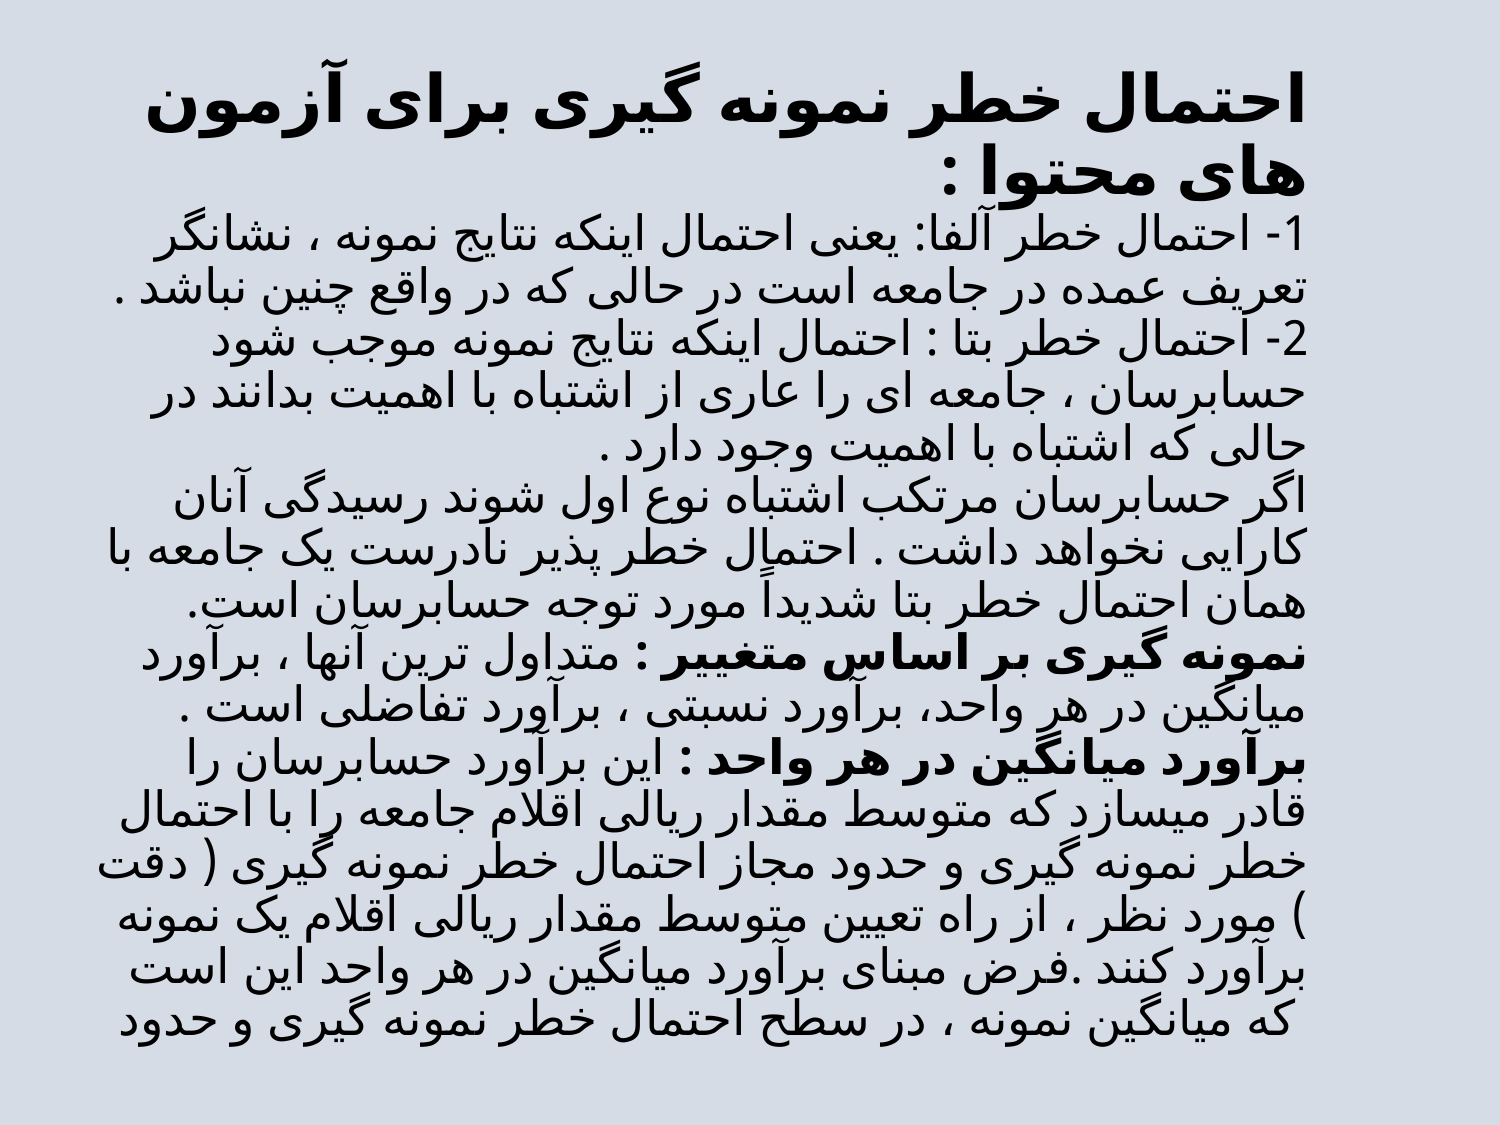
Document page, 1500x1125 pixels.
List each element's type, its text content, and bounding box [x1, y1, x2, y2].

title احتمال خطر نمونه گیری برای آزمون های محتوا : 1- احتمال خطر آلفا: یعنی احتمال اینکه نتایج نمونه ، نشانگر تعریف عمده در جامعه است در حالی که در واقع چنین نباشد . 2- احتمال خطر بتا : احتمال اینکه نتایج نمونه موجب شود حسابرسان ، جامعه ای را عاری از اشتباه با اهمیت بدانند در حالی که اشتباه با اهمیت وجود دارد . اگر حسابرسان مرتکب اشتباه نوع اول شوند رسیدگی آنان کارایی نخواهد داشت . احتمال خطر پذیر نادرست یک جامعه با همان احتمال خطر بتا شدیداً مورد توجه حسابرسان است. نمونه گیری بر اساس متغییر : متداول ترین آنها ، برآورد میانگین در هر واحد، برآورد نسبتی ، برآورد تفاضلی است . برآورد میانگین در هر واحد : این برآورد حسابرسان را قادر میسازد که متوسط مقدار ریالی اقلام جامعه را با احتمال خطر نمونه گیری و حدود مجاز احتمال خطر نمونه گیری ( دقت ) مورد نظر ، از راه تعیین متوسط مقدار ریالی اقلام یک نمونه برآورد کنند .فرض مبنای برآورد میانگین در هر واحد این است که میانگین نمونه ، در سطح احتمال خطر نمونه گیری و حدود [75, 45, 1325, 1067]
